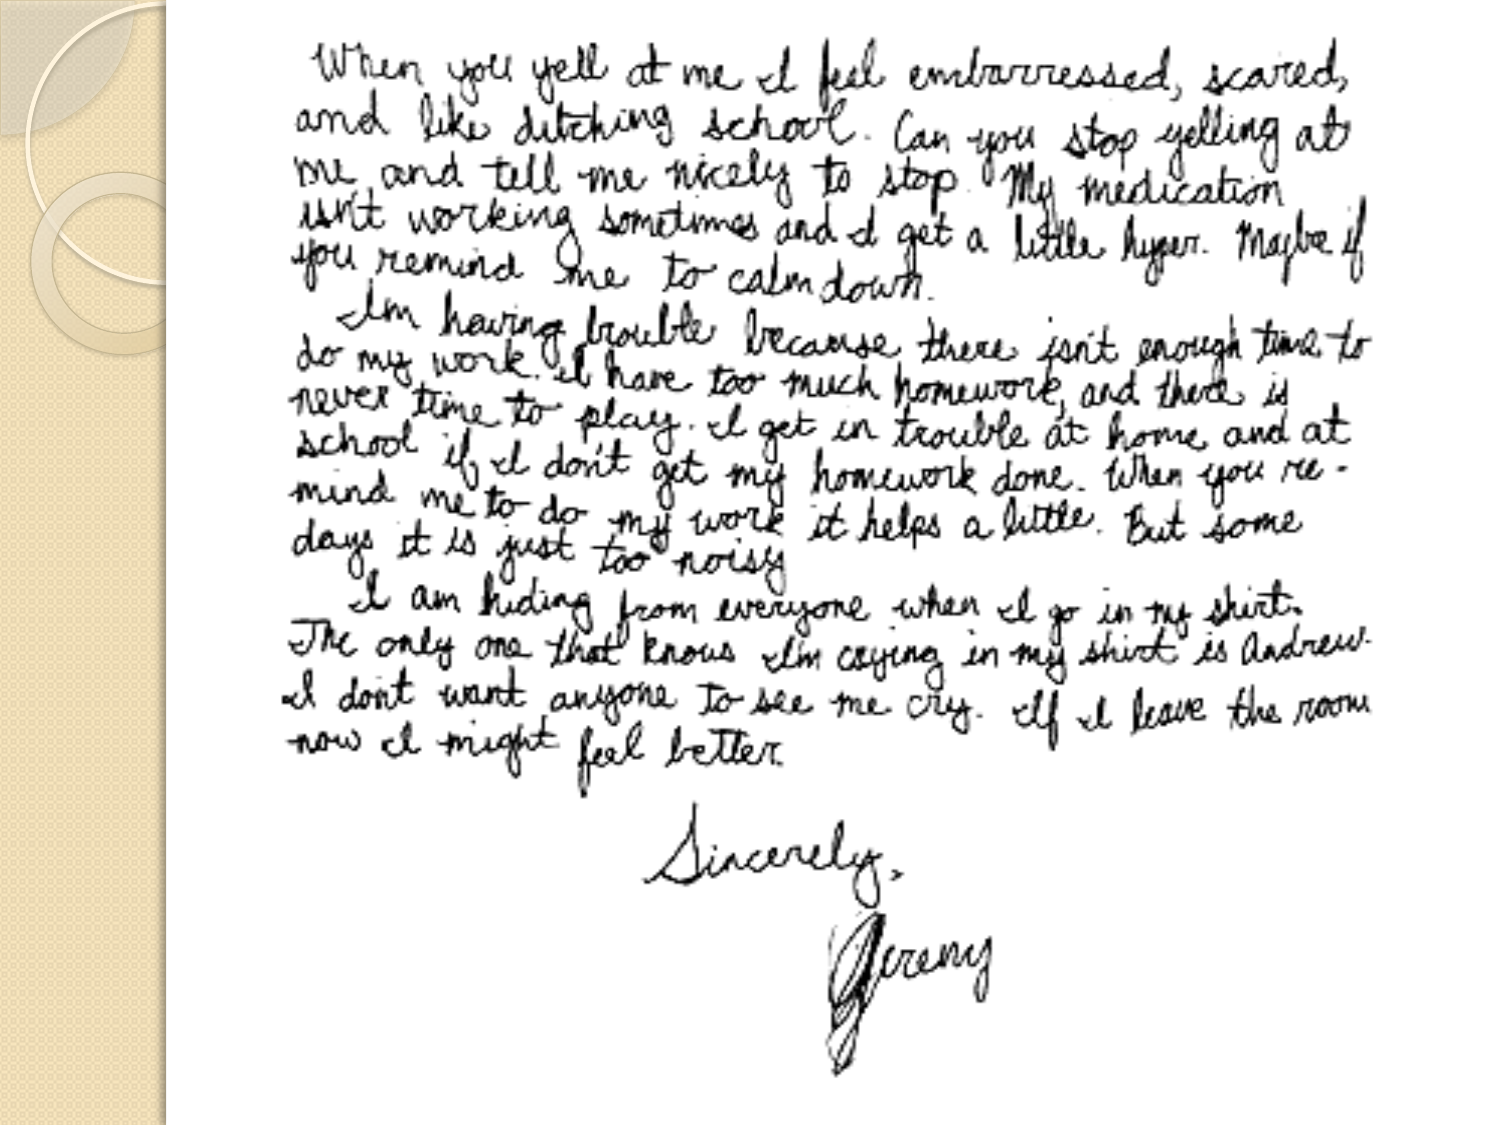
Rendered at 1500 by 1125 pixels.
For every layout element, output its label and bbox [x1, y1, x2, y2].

picture [265, 18, 1400, 1090]
